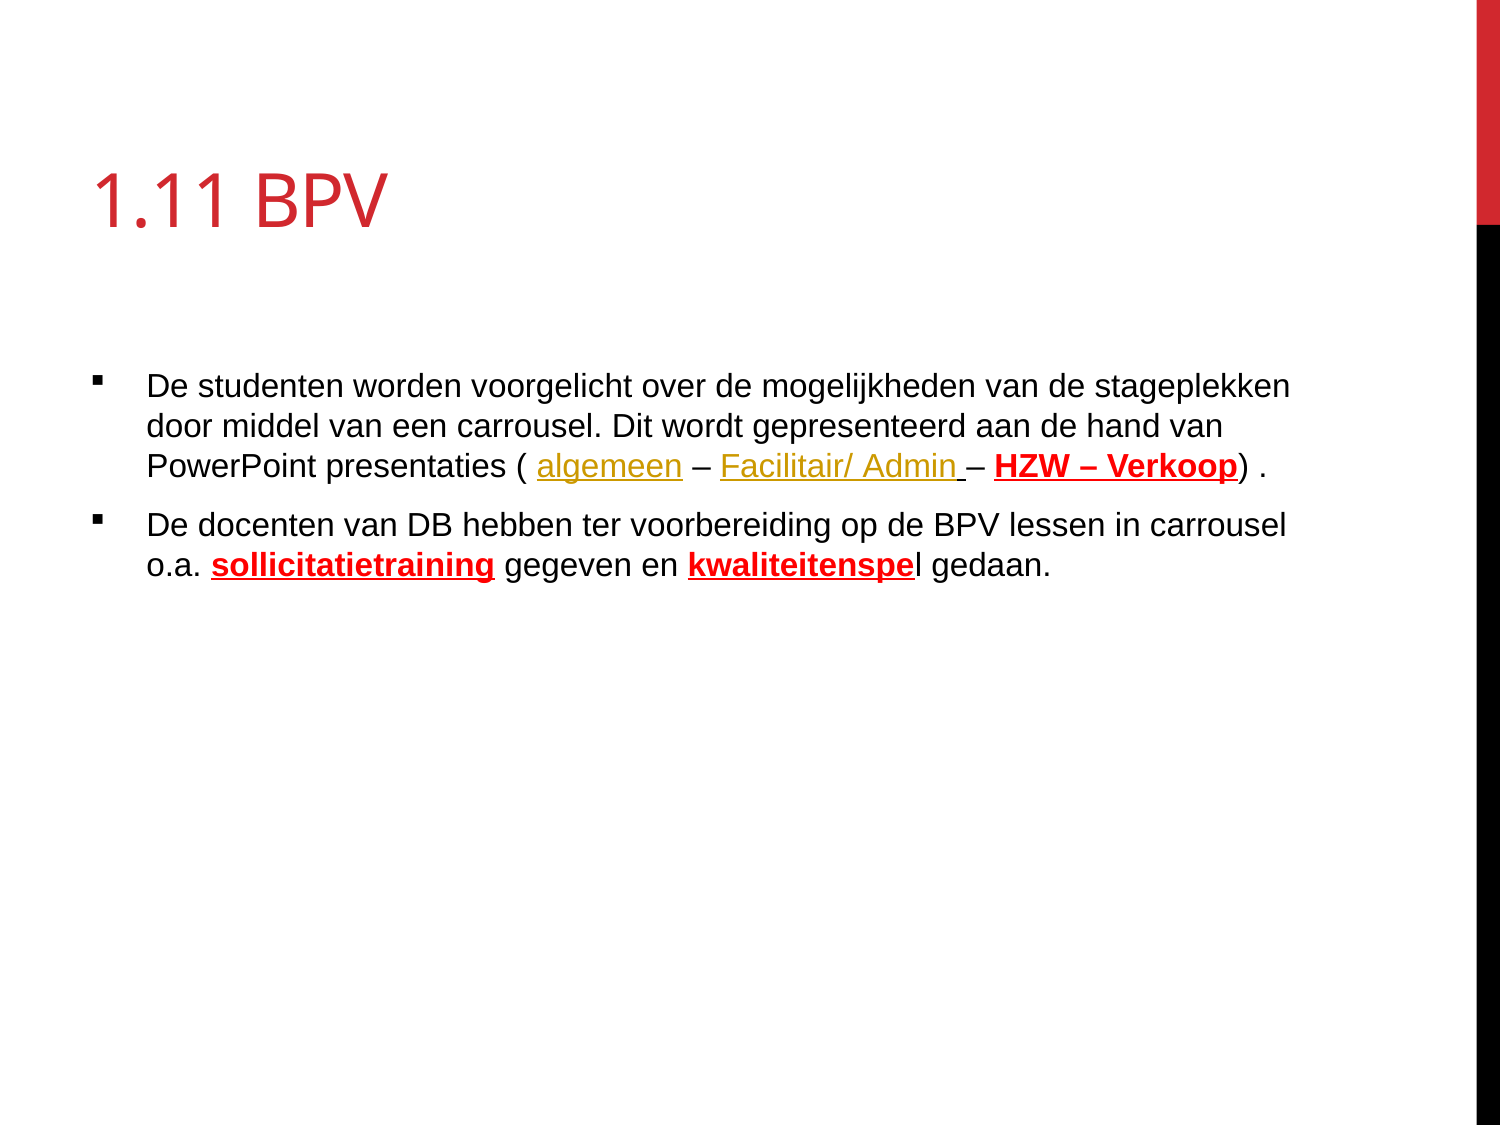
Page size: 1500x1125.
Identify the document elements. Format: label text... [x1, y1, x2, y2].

list De studenten worden voorgelicht over de mogelijkheden van de stageplekken door middel van een carrousel. Dit wordt gepresenteerd aan de hand van PowerPoint presentaties ( algemeen – Facilitair/ Admin – HZW – Verkoop) . De docenten van DB hebben ter voorbereiding op de BPV lessen in carrousel o.a. sollicitatietraining gegeven en kwaliteitenspel gedaan. [75, 287, 1325, 1005]
title 1.11 BPV [75, 25, 1025, 250]
